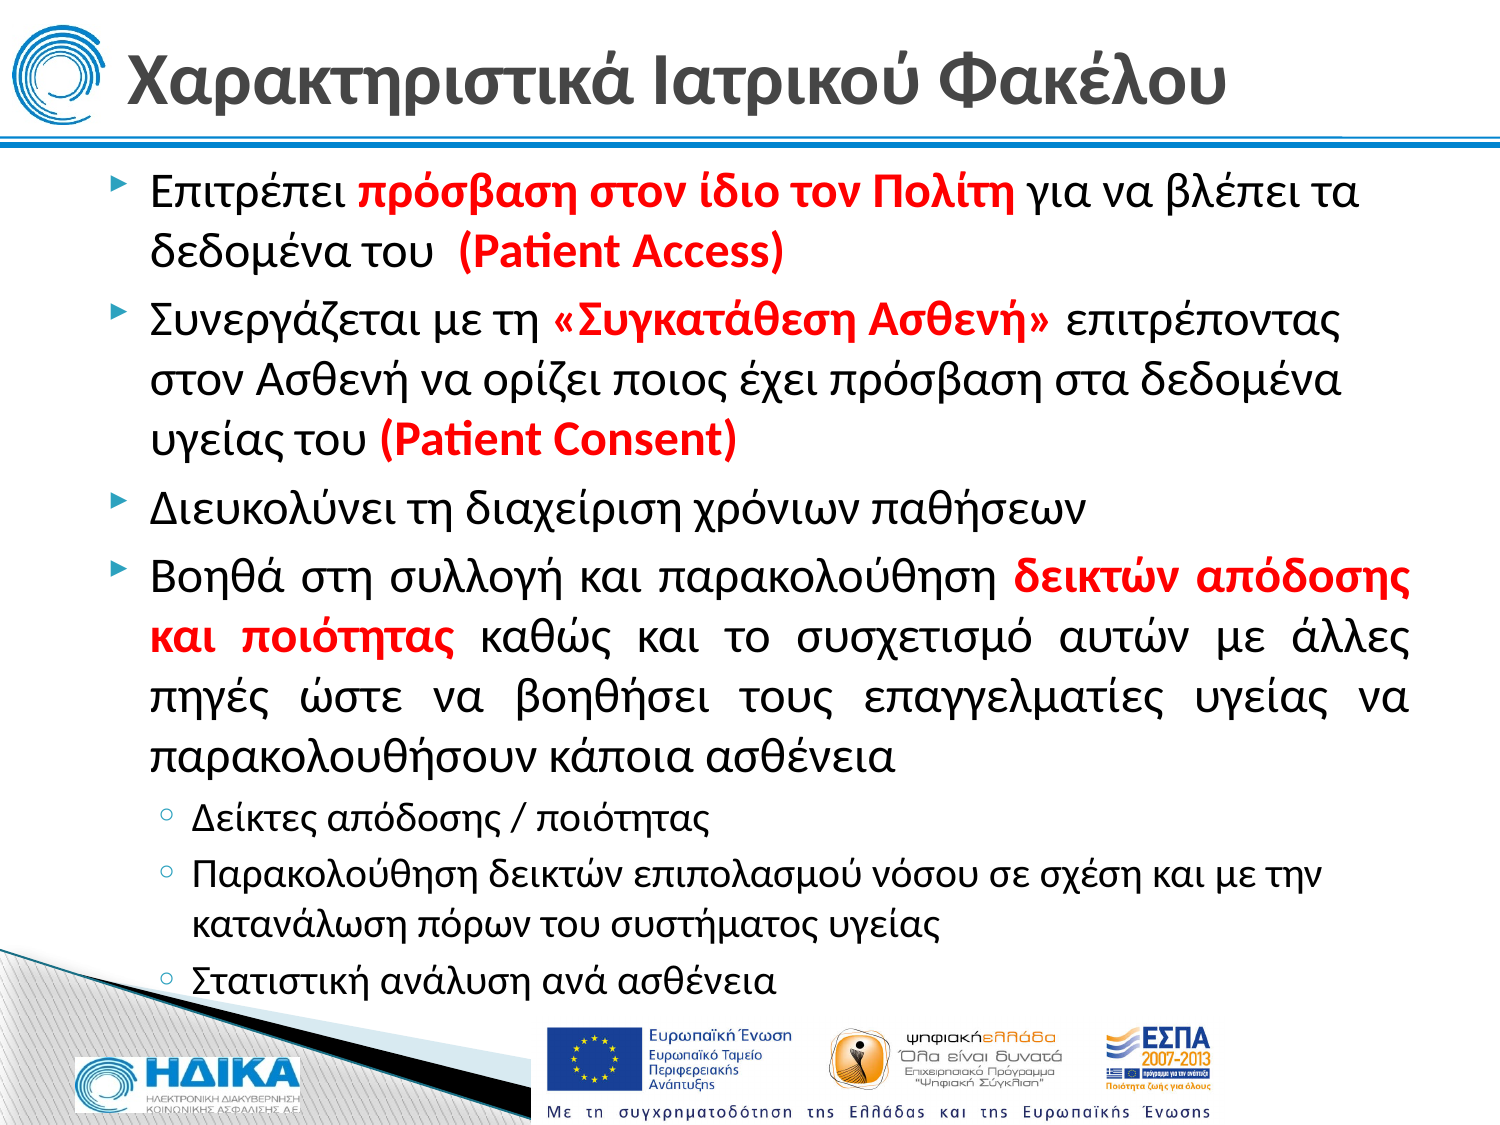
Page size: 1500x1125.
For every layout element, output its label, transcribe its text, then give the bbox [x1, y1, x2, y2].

picture [75, 1057, 300, 1113]
picture [531, 1016, 1225, 1125]
list Επιτρέπει πρόσβαση στον ίδιο τον Πολίτη για να βλέπει τα δεδομένα του (Patient Access) Συνεργάζεται με τη «Συγκατάθεση Ασθενή» επιτρέποντας στον Ασθενή να ορίζει ποιος έχει πρόσβαση στα δεδομένα υγείας του (Patient Consent) Διευκολύνει τη διαχείριση χρόνιων παθήσεων Βοηθά στη συλλογή και παρακολούθηση δεικτών απόδοσης και ποιότητας καθώς και το συσχετισμό αυτών με άλλες πηγές ώστε να βοηθήσει τους επαγγελματίες υγείας να παρακολουθήσουν κάποια ασθένεια Δείκτες απόδοσης / ποιότητας Παρακολούθηση δεικτών επιπολασμού νόσου σε σχέση και με την κατανάλωση πόρων του συστήματος υγείας Στατιστική ανάλυση ανά ασθένεια [74, 149, 1426, 1011]
title Χαρακτηριστικά Ιατρικού Φακέλου [112, 12, 1425, 138]
picture [12, 24, 112, 125]
